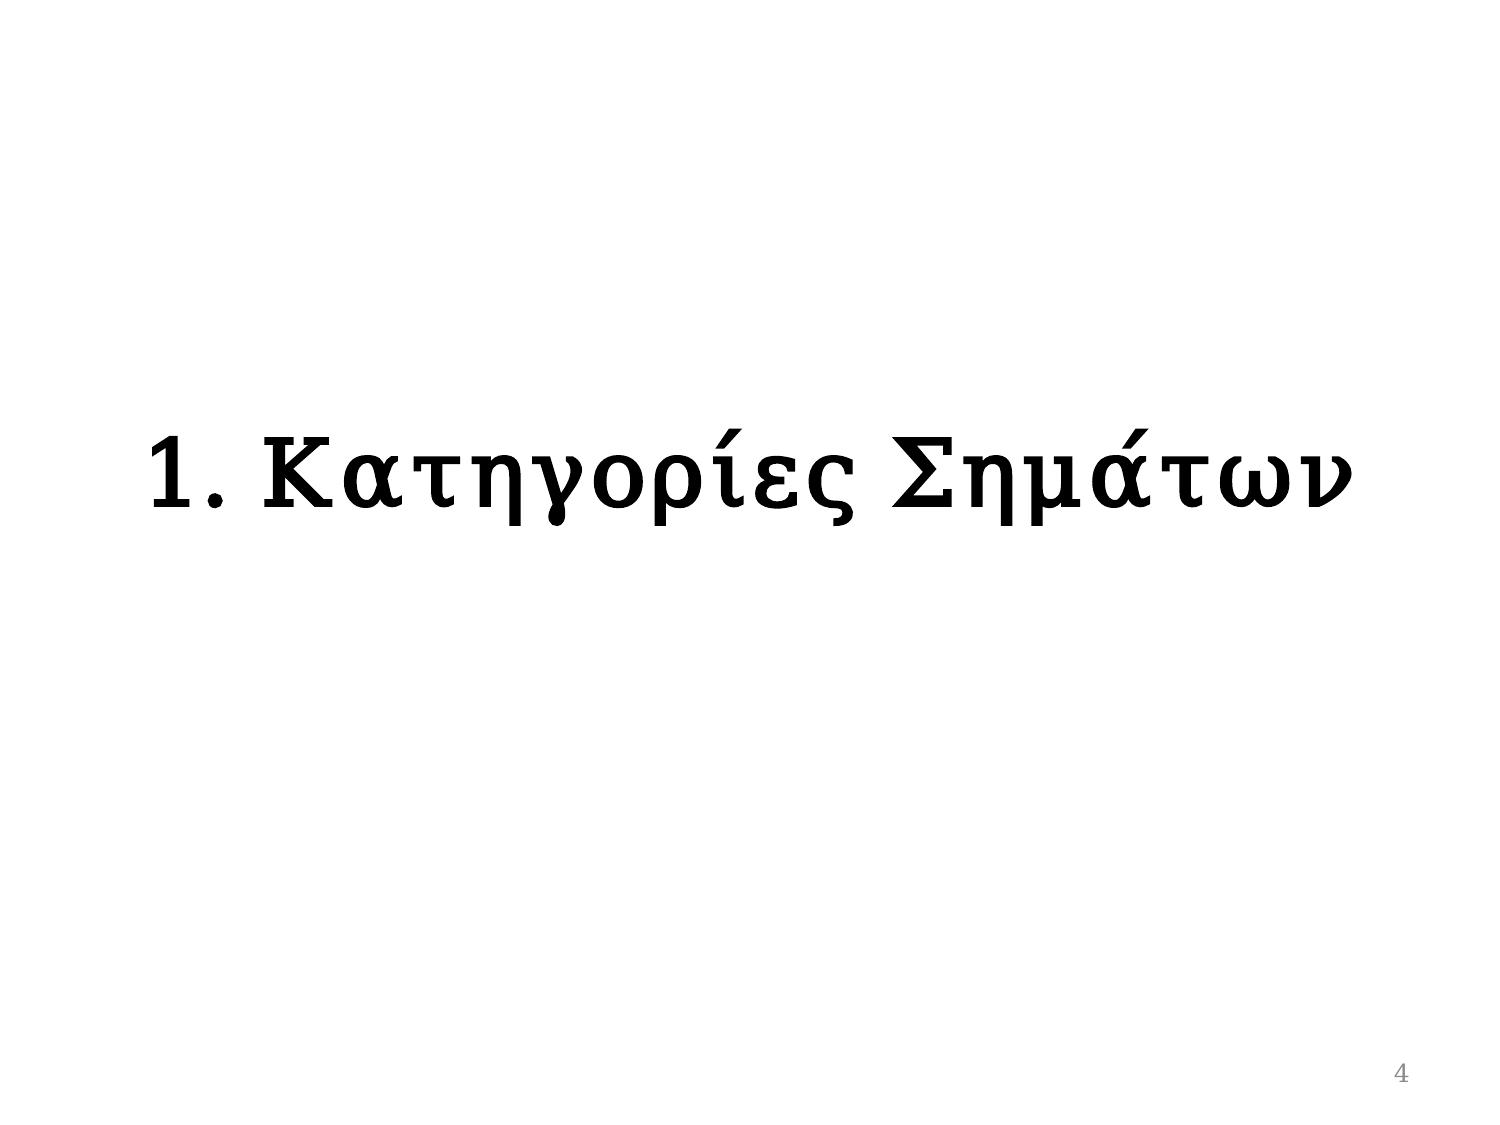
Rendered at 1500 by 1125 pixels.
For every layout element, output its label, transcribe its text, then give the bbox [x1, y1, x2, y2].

title 1. Κατηγορίες Σημάτων [75, 375, 1425, 563]
slide_number 4 [1074, 1042, 1425, 1103]
